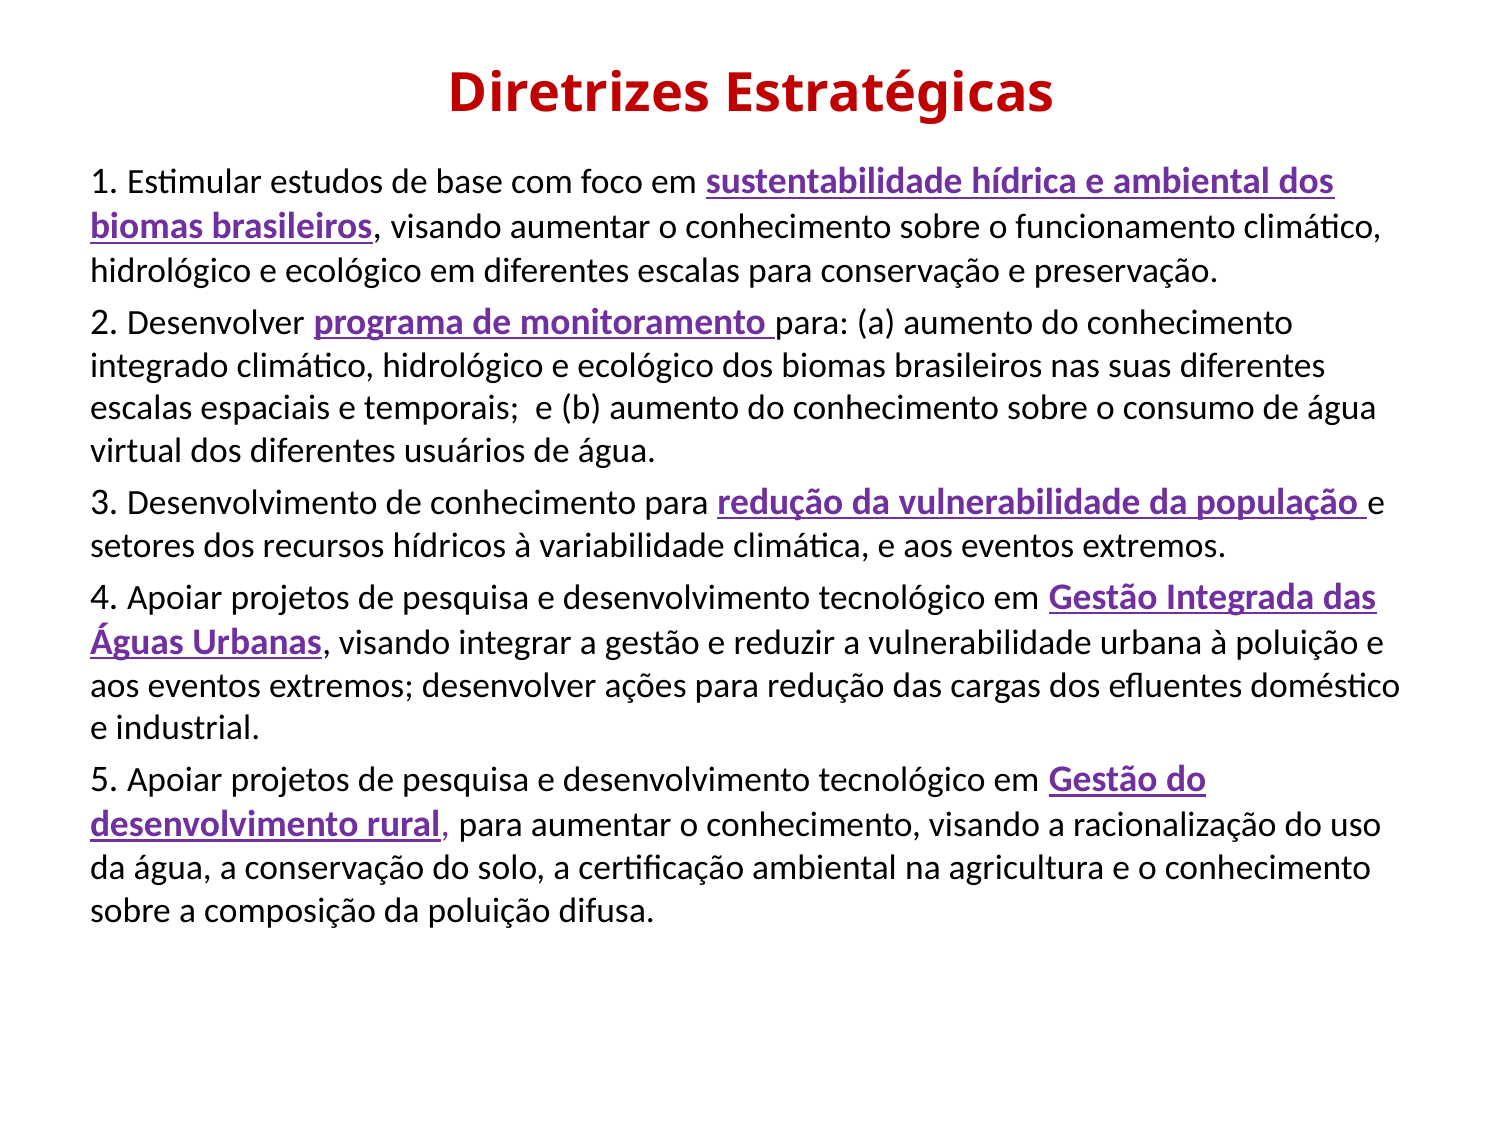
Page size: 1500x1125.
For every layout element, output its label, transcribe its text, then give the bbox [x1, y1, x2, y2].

title Diretrizes Estratégicas [76, 42, 1427, 138]
list 1. Estimular estudos de base com foco em sustentabilidade hídrica e ambiental dos biomas brasileiros, visando aumentar o conhecimento sobre o funcionamento climático, hidrológico e ecológico em diferentes escalas para conservação e preservação. 2. Desenvolver programa de monitoramento para: (a) aumento do conhecimento integrado climático, hidrológico e ecológico dos biomas brasileiros nas suas diferentes escalas espaciais e temporais; e (b) aumento do conhecimento sobre o consumo de água virtual dos diferentes usuários de água. 3. Desenvolvimento de conhecimento para redução da vulnerabilidade da população e setores dos recursos hídricos à variabilidade climática, e aos eventos extremos. 4. Apoiar projetos de pesquisa e desenvolvimento tecnológico em Gestão Integrada das Águas Urbanas, visando integrar a gestão e reduzir a vulnerabilidade urbana à poluição e aos eventos extremos; desenvolver ações para redução das cargas dos efluentes doméstico e industrial. 5. Apoiar projetos de pesquisa e desenvolvimento tecnológico em Gestão do desenvolvimento rural, para aumentar o conhecimento, visando a racionalização do uso da água, a conservação do solo, a certificação ambiental na agricultura e o conhecimento sobre a composição da poluição difusa. [75, 149, 1425, 1035]
